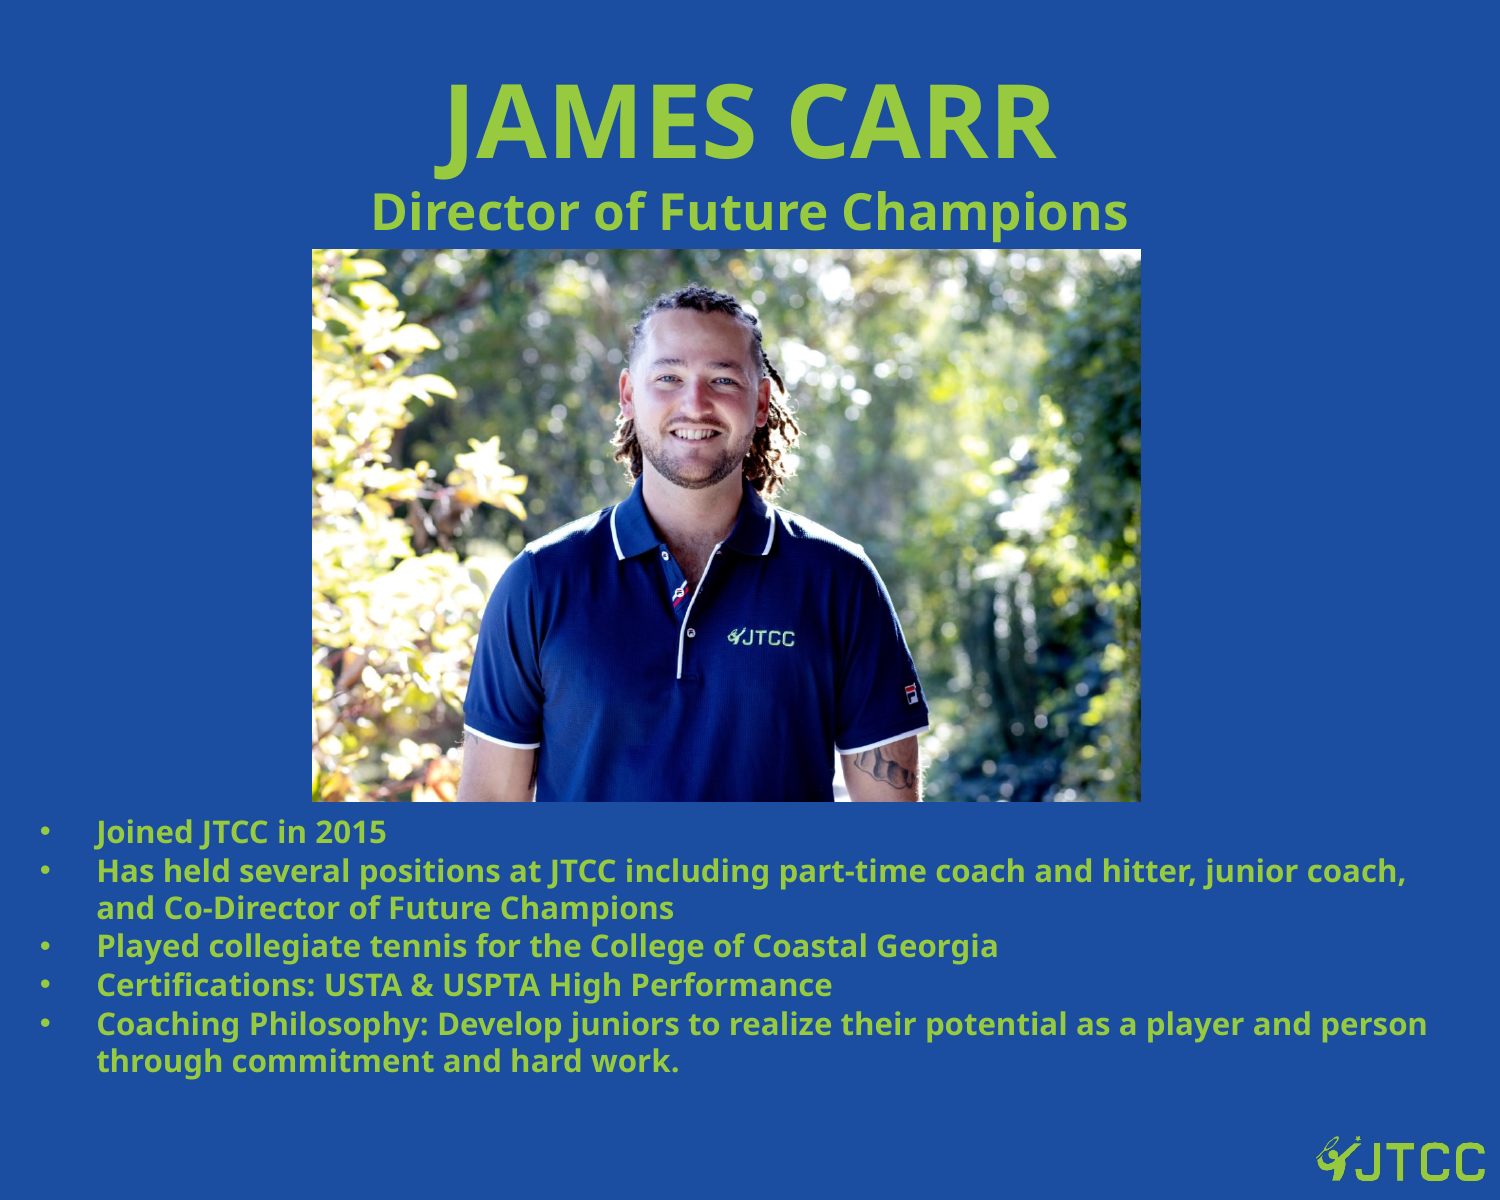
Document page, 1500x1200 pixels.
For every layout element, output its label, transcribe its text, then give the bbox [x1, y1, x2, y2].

picture [312, 249, 1141, 803]
title JAMES CARR Director of Future Champions [75, 48, 1425, 249]
picture [1306, 1132, 1494, 1200]
list Joined JTCC in 2015 Has held several positions at JTCC including part-time coach and hitter, junior coach, and Co-Director of Future Champions Played collegiate tennis for the College of Coastal Georgia Certifications: USTA & USPTA High Performance Coaching Philosophy: Develop juniors to realize their potential as a player and person through commitment and hard work. [24, 804, 1475, 1130]
